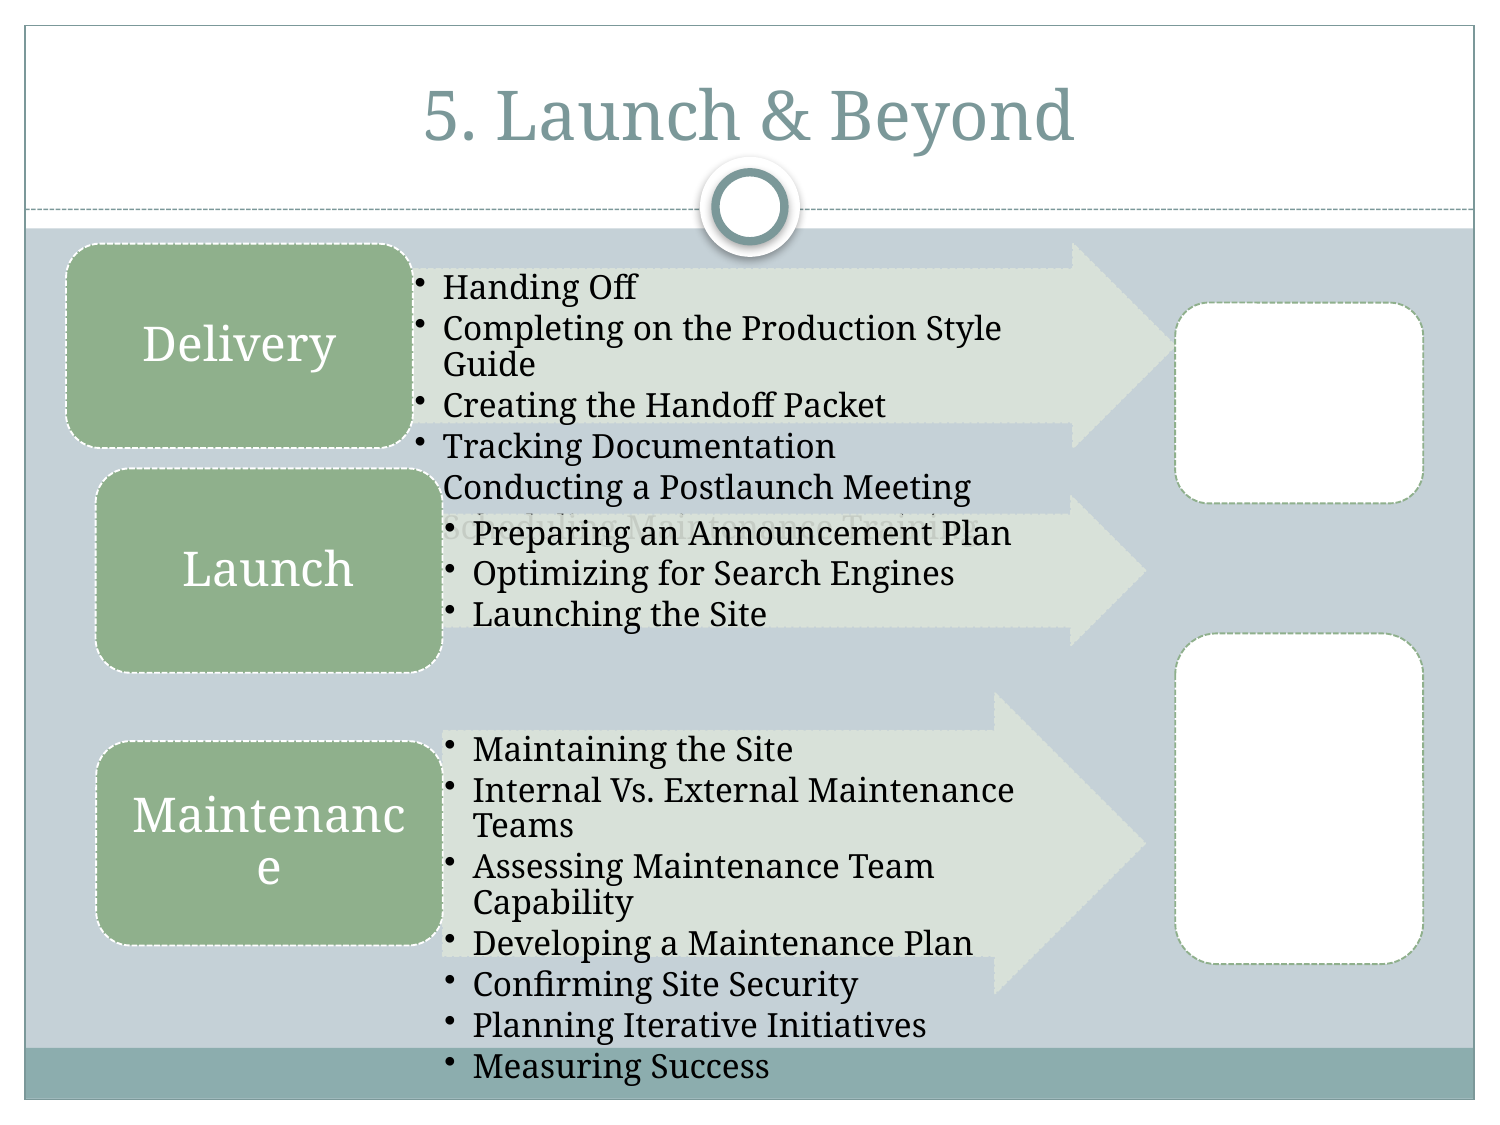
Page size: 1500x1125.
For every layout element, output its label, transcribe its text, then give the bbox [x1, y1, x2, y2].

title 5. Launch & Beyond [49, 37, 1450, 162]
text_box [1325, 301, 1425, 505]
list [0, 243, 1319, 994]
text_box [1325, 632, 1425, 966]
